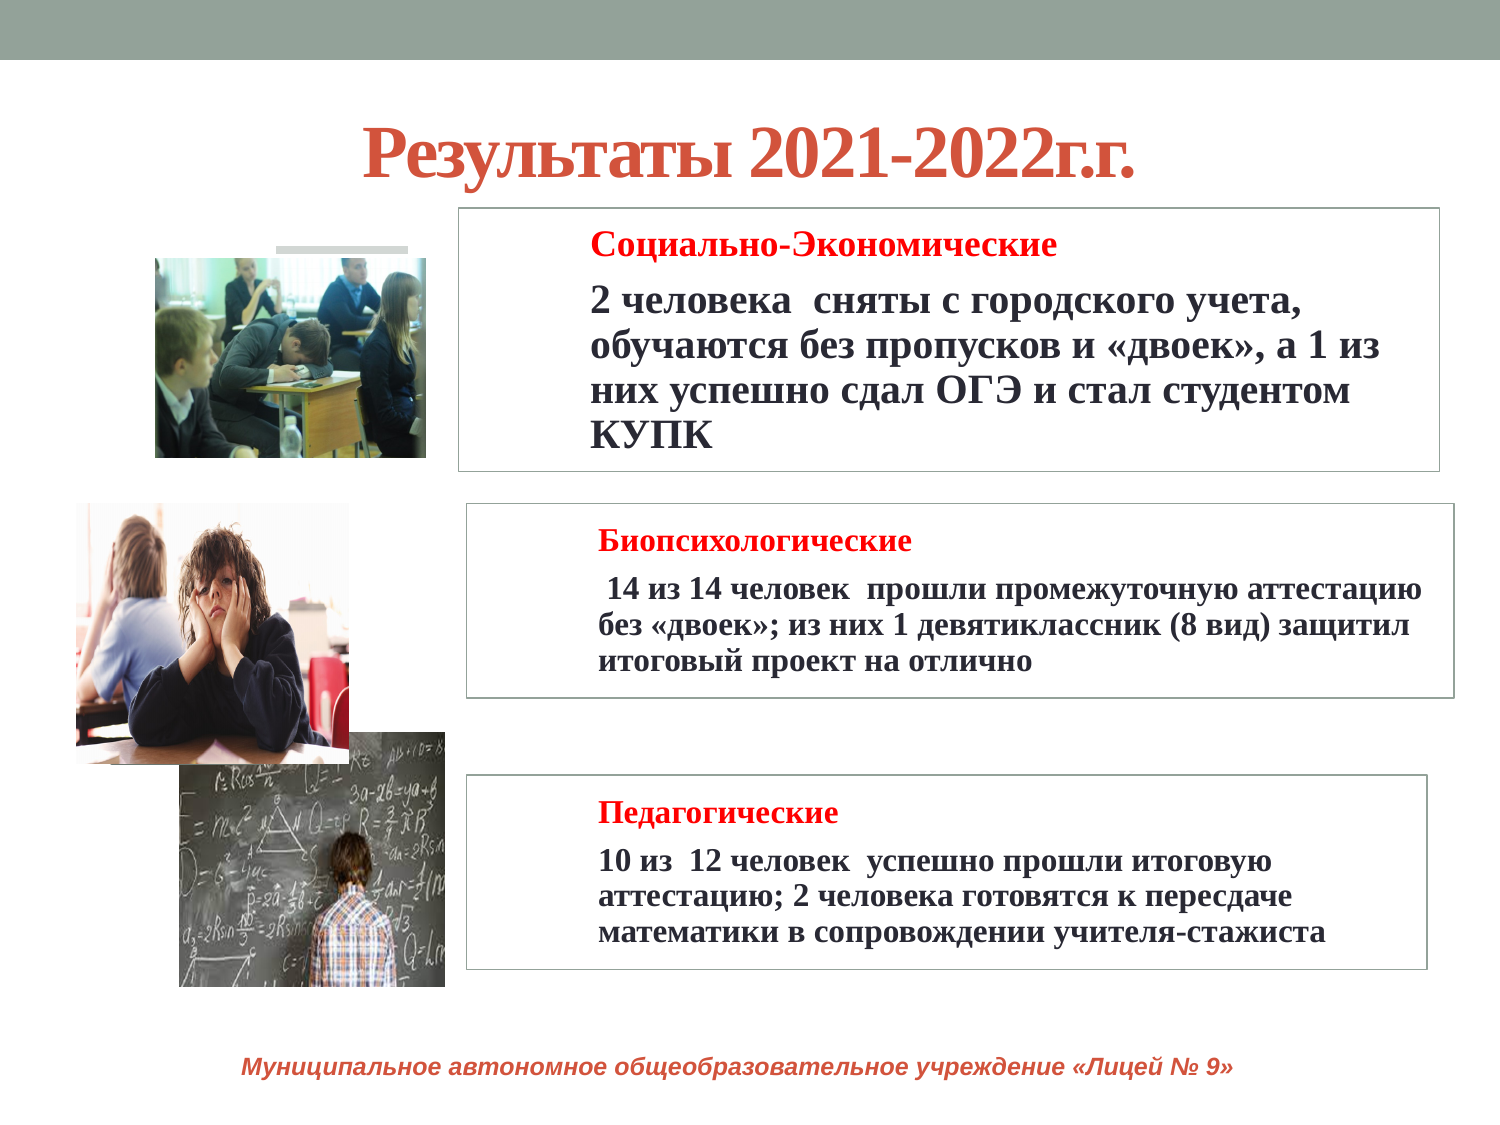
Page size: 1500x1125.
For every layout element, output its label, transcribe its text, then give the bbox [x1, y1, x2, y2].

text_box Муниципальное автономное общеобразовательное учреждение «Лицей № 9» [194, 1043, 1282, 1118]
title Результаты 2021-2022г.г. [75, 87, 1425, 209]
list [110, 196, 1500, 1016]
picture [76, 503, 349, 764]
